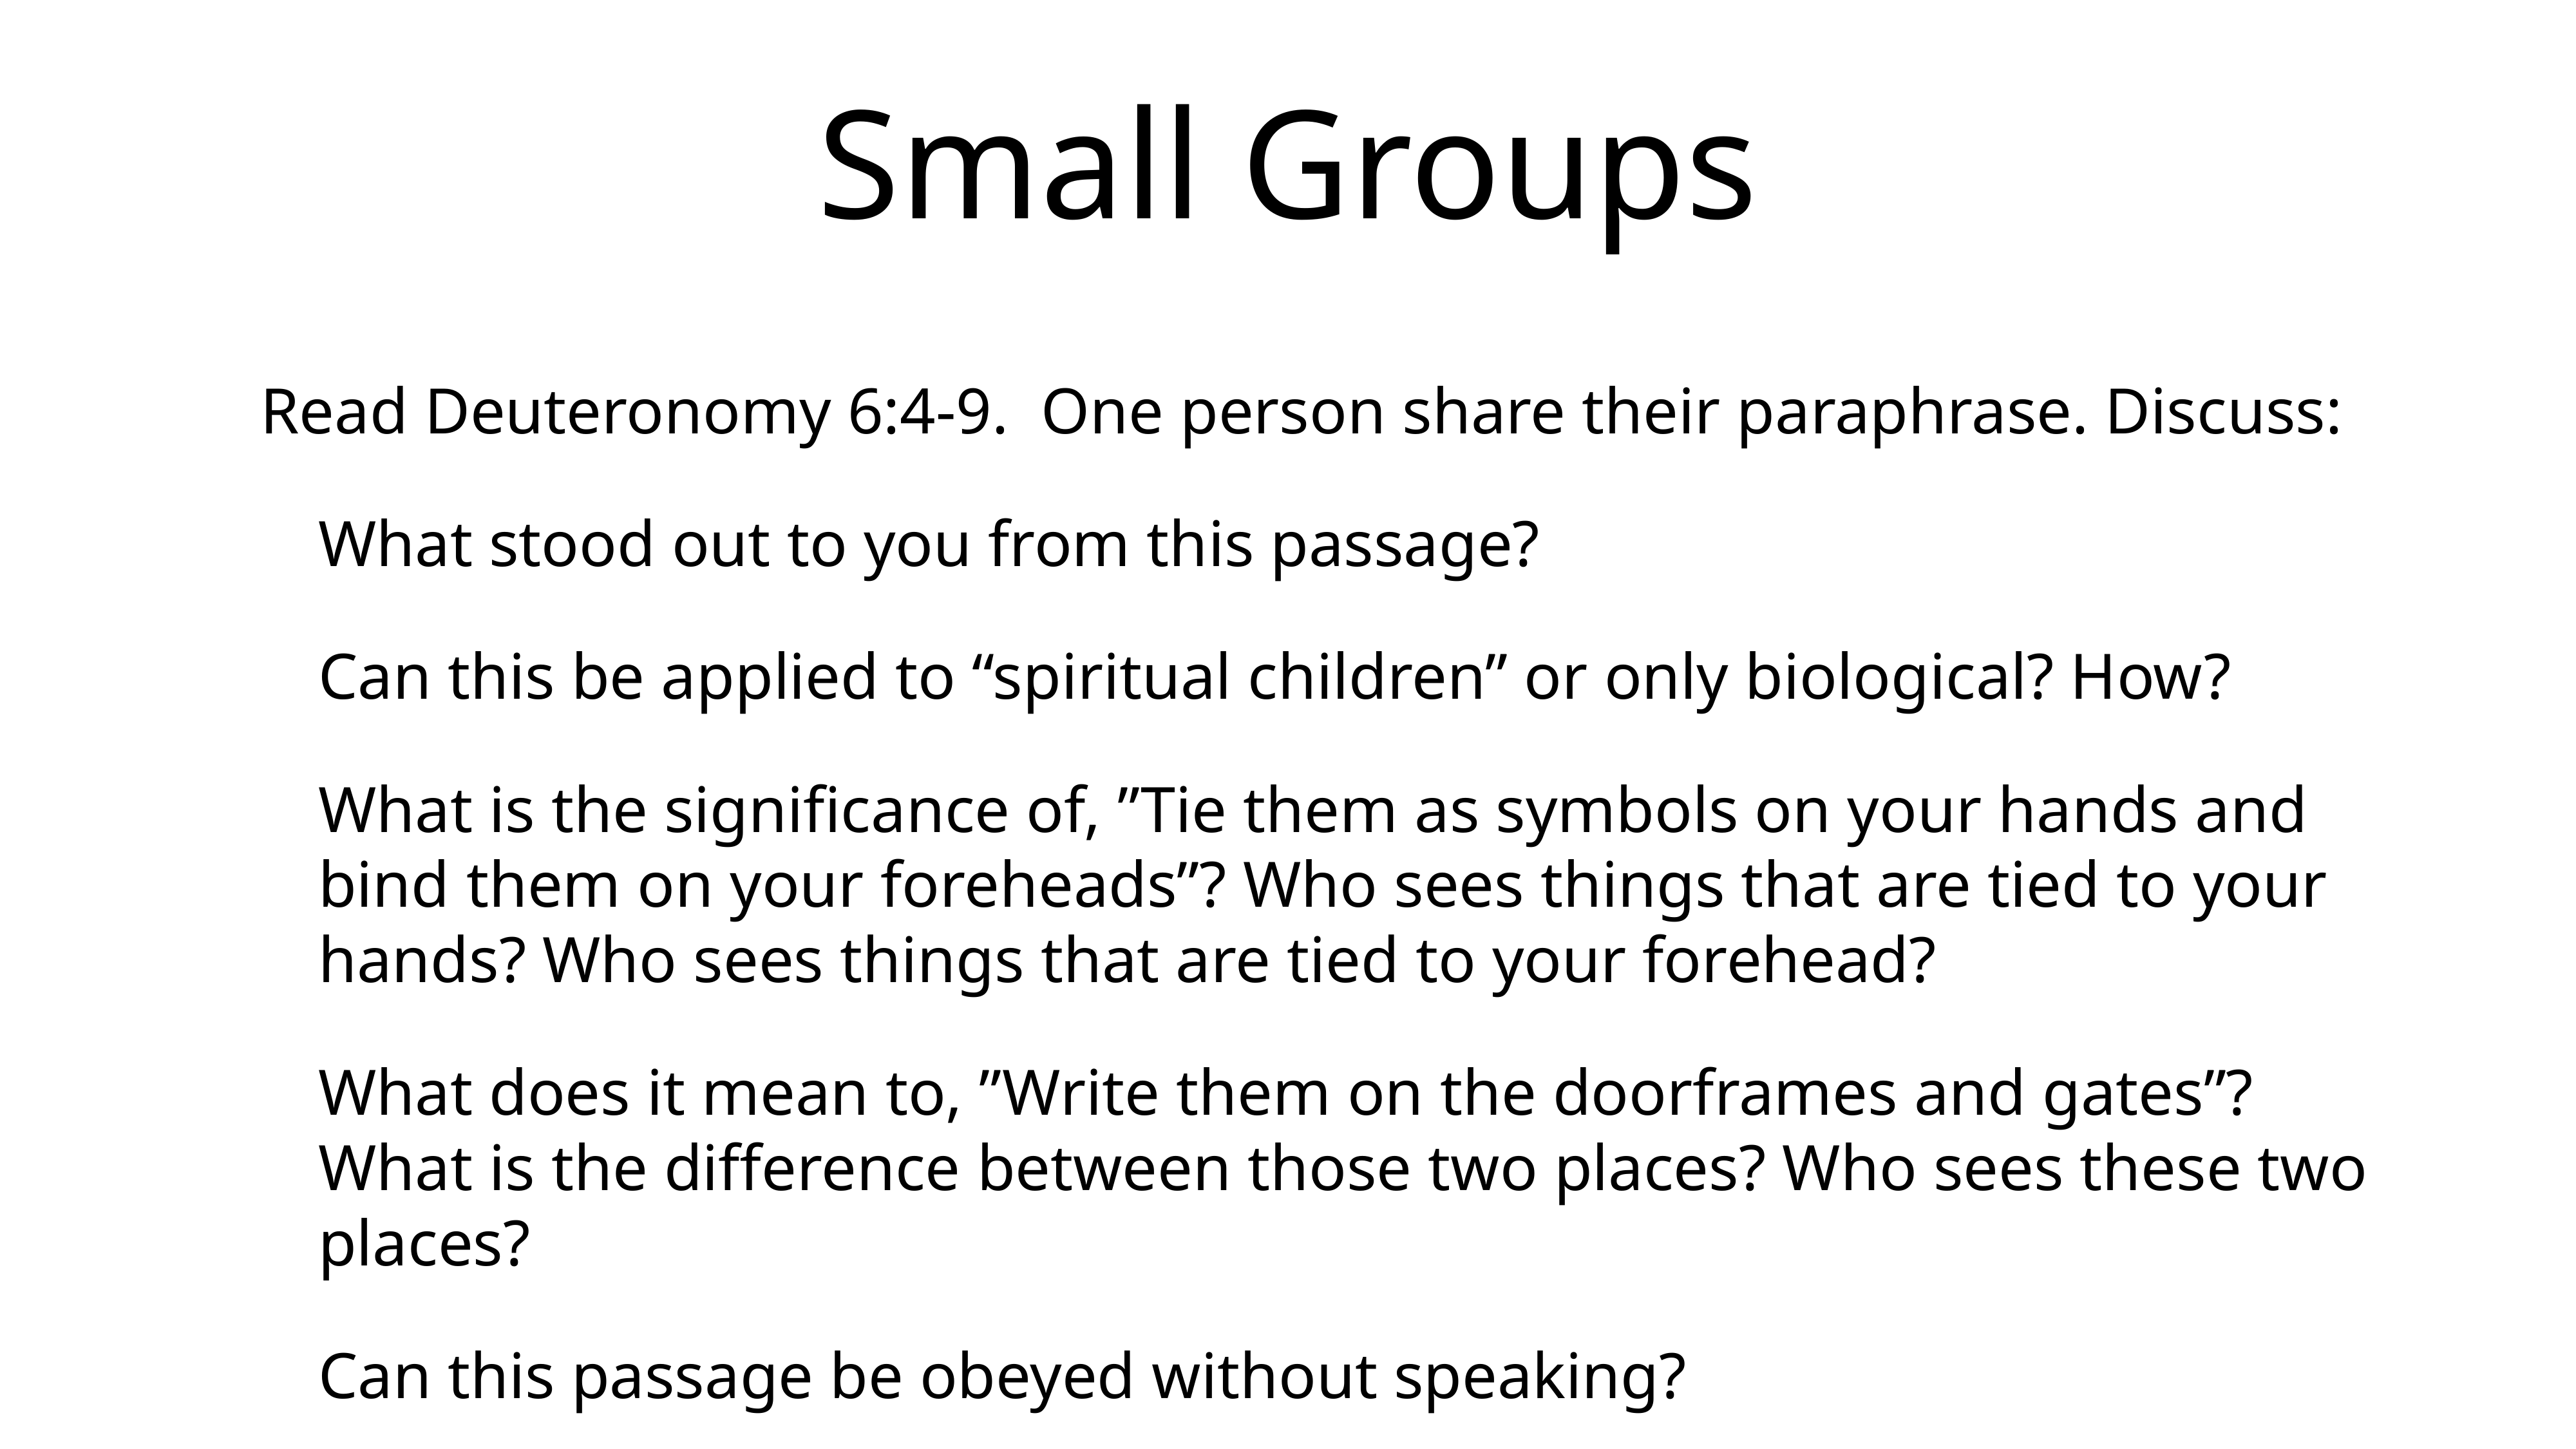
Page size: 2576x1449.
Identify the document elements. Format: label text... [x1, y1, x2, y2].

list Read Deuteronomy 6:4-9. One person share their paraphrase. Discuss: What stood out to you from this passage? Can this be applied to “spiritual children” or only biological? How? What is the significance of, ”Tie them as symbols on your hands and bind them on your foreheads”? Who sees things that are tied to your hands? Who sees things that are tied to your forehead? What does it mean to, ”Write them on the doorframes and gates”? What is the difference between those two places? Who sees these two places? Can this passage be obeyed without speaking? [178, 332, 2398, 1449]
title Small Groups [178, 37, 2398, 279]
